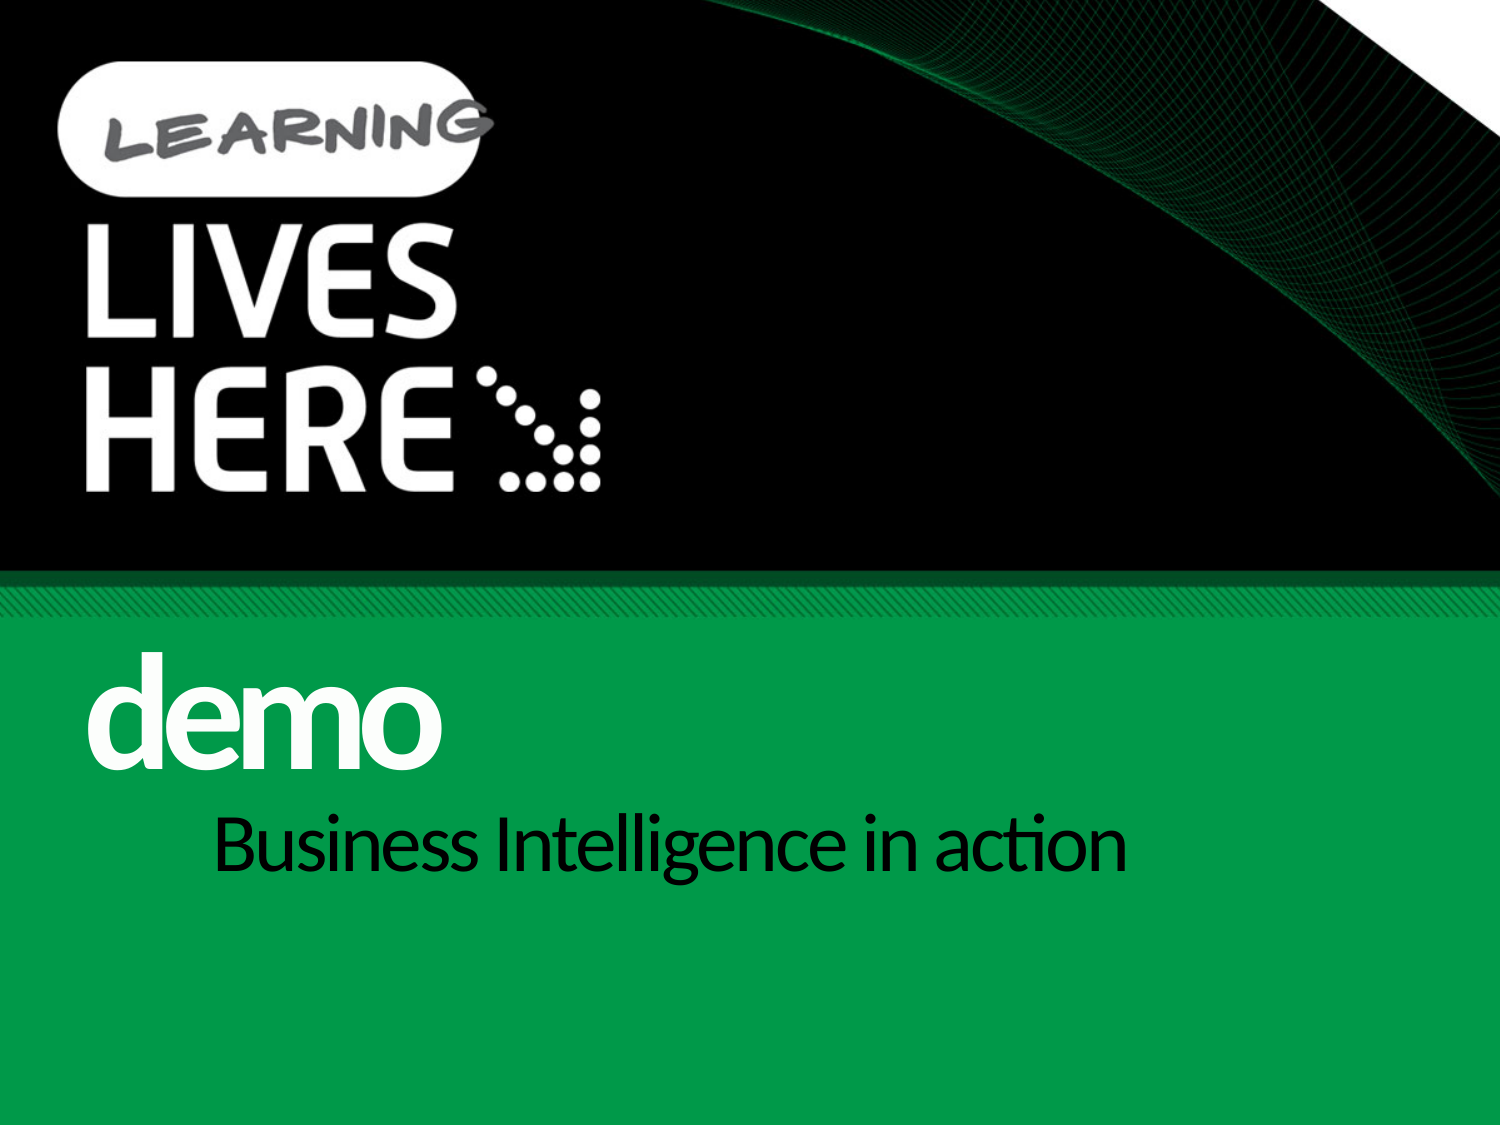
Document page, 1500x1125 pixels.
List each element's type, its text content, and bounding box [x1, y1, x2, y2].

list demo [83, 625, 1344, 800]
picture [0, 0, 1500, 1125]
title Business Intelligence in action [212, 799, 1368, 1050]
